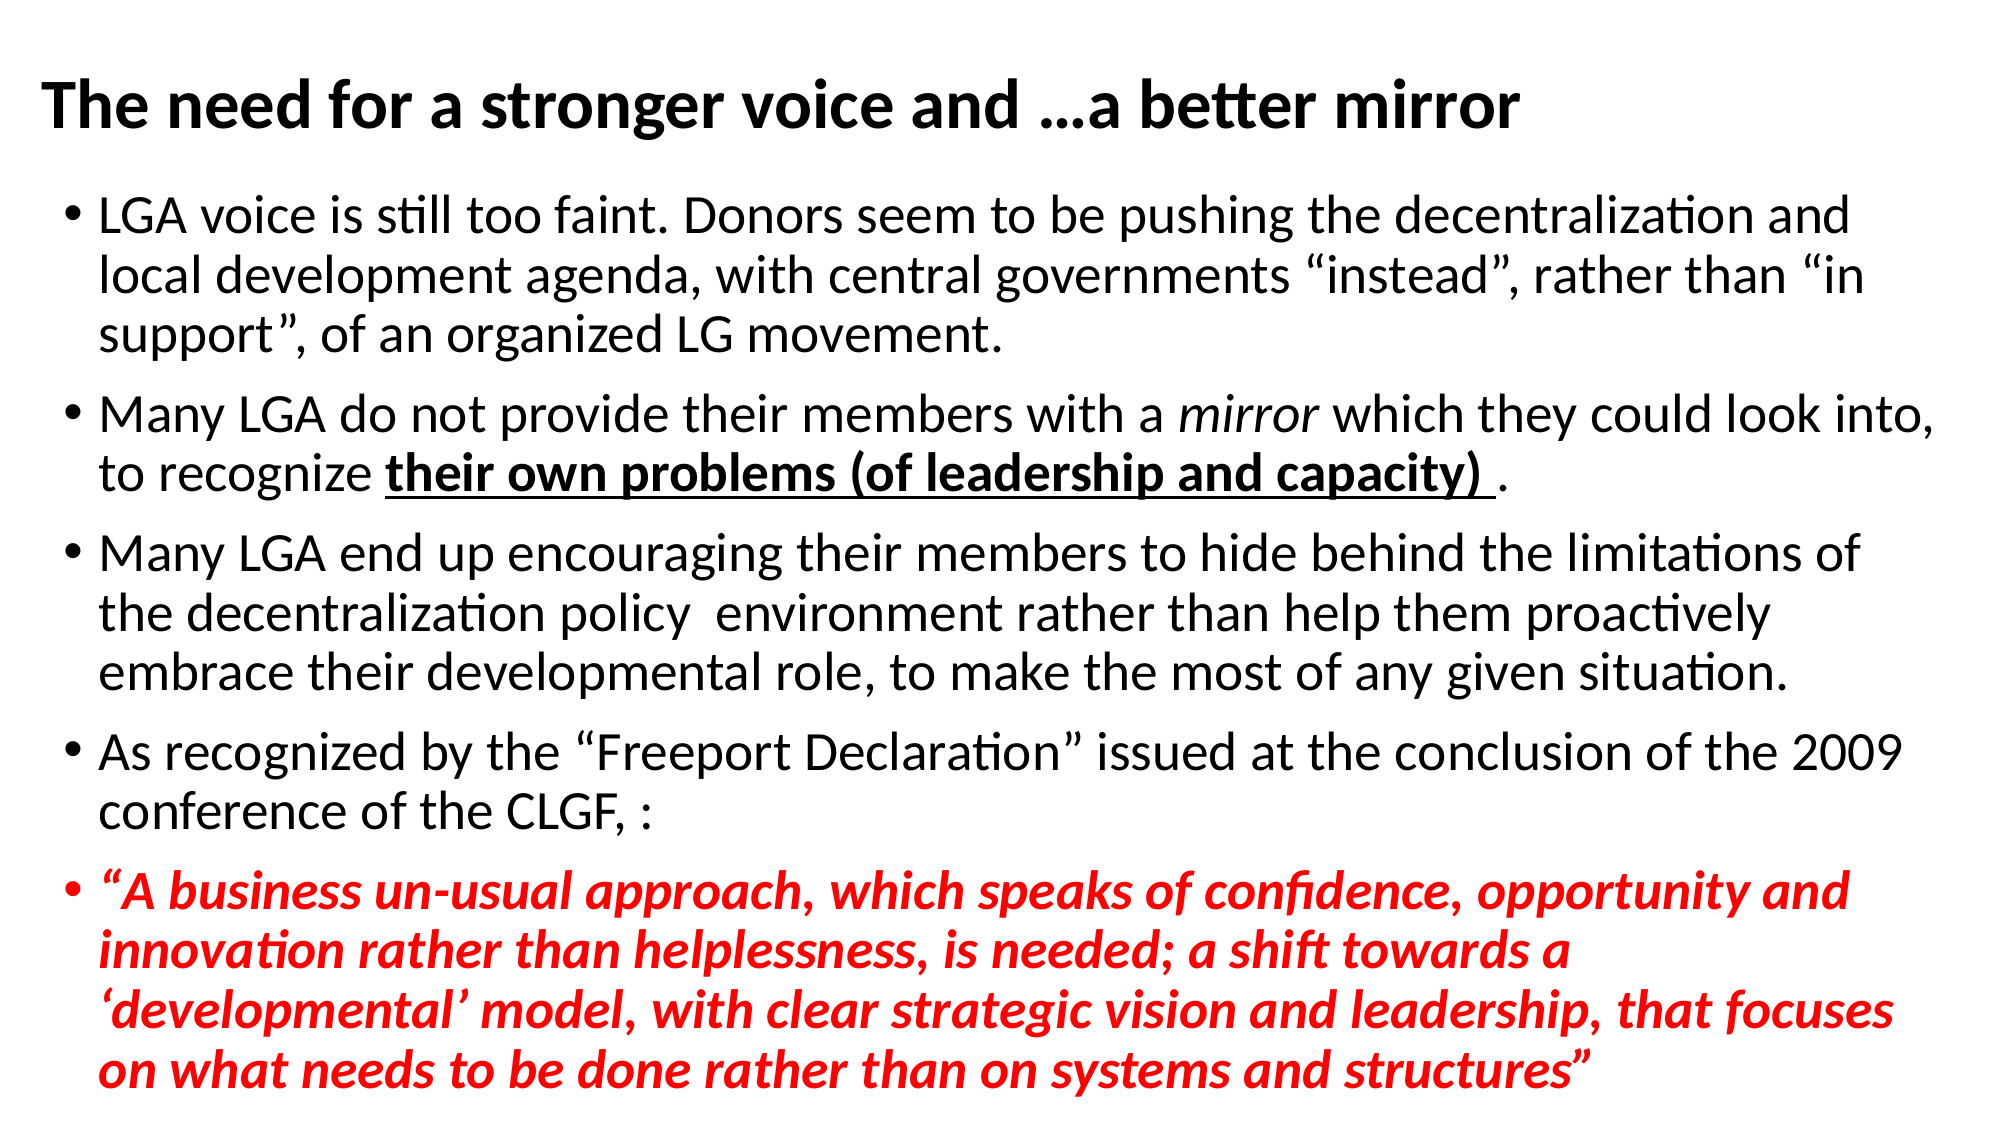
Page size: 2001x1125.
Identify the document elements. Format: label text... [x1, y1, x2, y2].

title The need for a stronger voice and …a better mirror [26, 59, 1975, 152]
list LGA voice is still too faint. Donors seem to be pushing the decentralization and local development agenda, with central governments “instead”, rather than “in support”, of an organized LG movement. Many LGA do not provide their members with a mirror which they could look into, to recognize their own problems (of leadership and capacity) . Many LGA end up encouraging their members to hide behind the limitations of the decentralization policy environment rather than help them proactively embrace their developmental role, to make the most of any given situation. As recognized by the “Freeport Declaration” issued at the conclusion of the 2009 conference of the CLGF, : “A business un-usual approach, which speaks of confidence, opportunity and innovation rather than helplessness, is needed; a shift towards a ‘developmental’ model, with clear strategic vision and leadership, that focuses on what needs to be done rather than on systems and structures” [48, 178, 1964, 1109]
